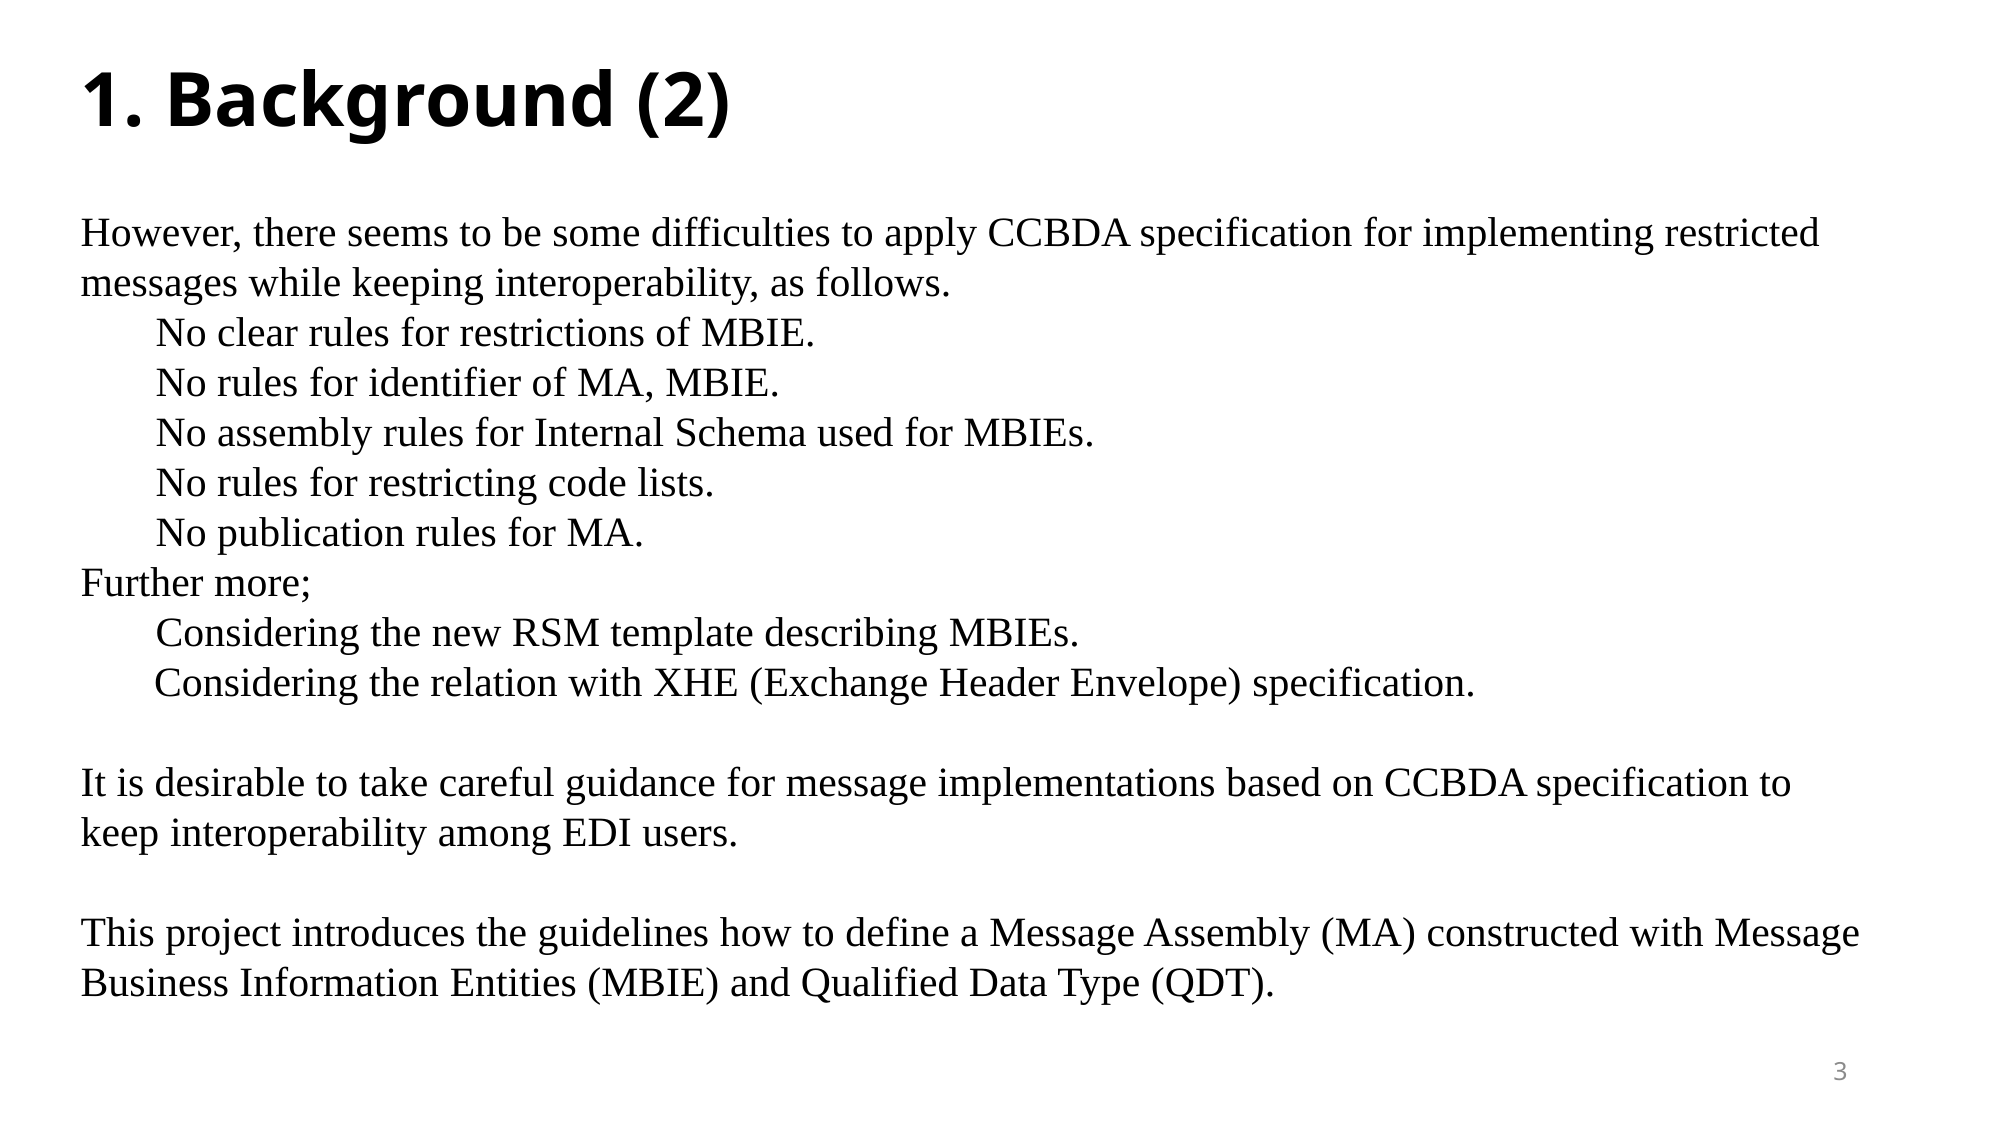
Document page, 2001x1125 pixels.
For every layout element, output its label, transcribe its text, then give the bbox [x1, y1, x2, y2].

slide_number 3 [1412, 1042, 1863, 1103]
text_box However, there seems to be some difficulties to apply CCBDA specification for implementing restricted messages while keeping interoperability, as follows. No clear rules for restrictions of MBIE. No rules for identifier of MA, MBIE. No assembly rules for Internal Schema used for MBIEs. No rules for restricting code lists. No publication rules for MA. Further more; Considering the new RSM template describing MBIEs. Considering the relation with XHE (Exchange Header Envelope) specification. It is desirable to take careful guidance for message implementations based on CCBDA specification to keep interoperability among EDI users. This project introduces the guidelines how to define a Message Assembly (MA) constructed with Message Business Information Entities (MBIE) and Qualified Data Type (QDT). [65, 197, 1888, 1013]
text_box 1. Background (2) [65, 43, 1180, 149]
